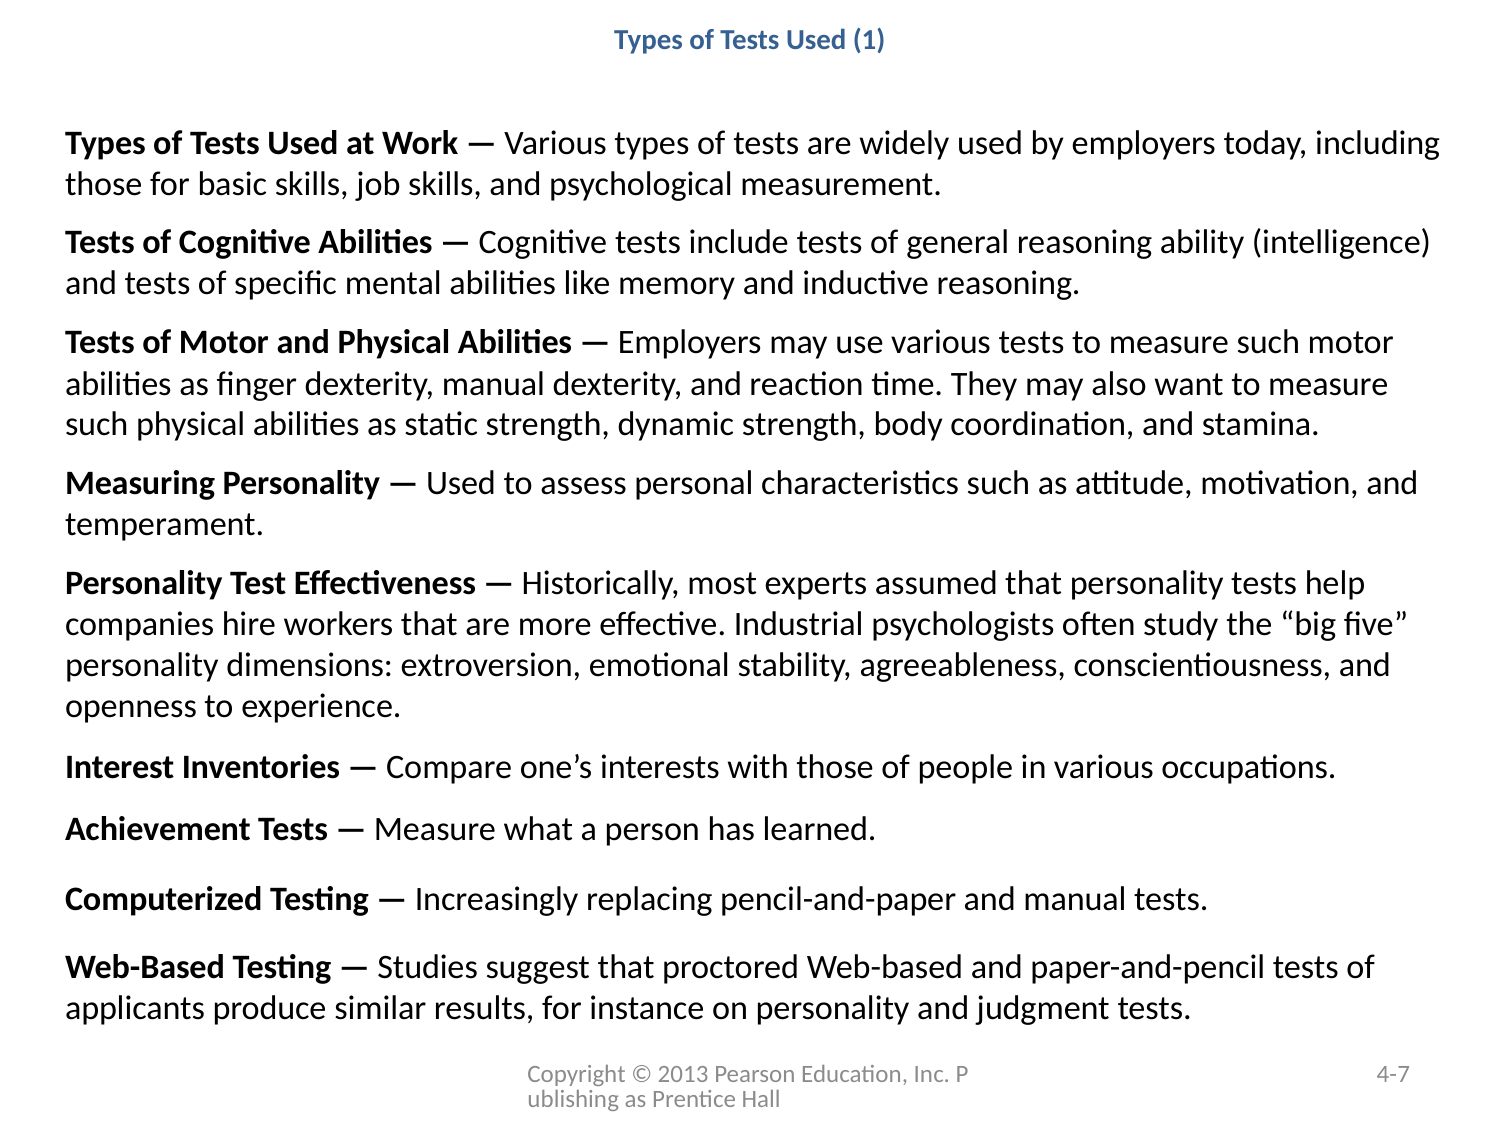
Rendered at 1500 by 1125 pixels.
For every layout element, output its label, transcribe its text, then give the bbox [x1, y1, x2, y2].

footer Copyright © 2013 Pearson Education, Inc. Publishing as Prentice Hall [512, 1042, 988, 1103]
title Types of Tests Used (1) [75, 12, 1425, 63]
list Types of Tests Used at Work — Various types of tests are widely used by employers today, including those for basic skills, job skills, and psychological measurement. Tests of Cognitive Abilities — Cognitive tests include tests of general reasoning ability (intelligence) and tests of specific mental abilities like memory and inductive reasoning. Tests of Motor and Physical Abilities — Employers may use various tests to measure such motor abilities as finger dexterity, manual dexterity, and reaction time. They may also want to measure such physical abilities as static strength, dynamic strength, body coordination, and stamina. Measuring Personality — Used to assess personal characteristics such as attitude, motivation, and temperament. Personality Test Effectiveness — Historically, most experts assumed that personality tests help companies hire workers that are more effective. Industrial psychologists often study the “big five” personality dimensions: extroversion, emotional stability, agreeableness, conscientiousness, and openness to experience. Interest Inventories — Compare one’s interests with those of people in various occupations. Achievement Tests — Measure what a person has learned. Computerized Testing — Increasingly replacing pencil-and-paper and manual tests. Web-Based Testing — Studies suggest that proctored Web-based and paper-and-pencil tests of applicants produce similar results, for instance on personality and judgment tests. [50, 112, 1463, 1038]
slide_number 4-7 [1074, 1042, 1425, 1103]
